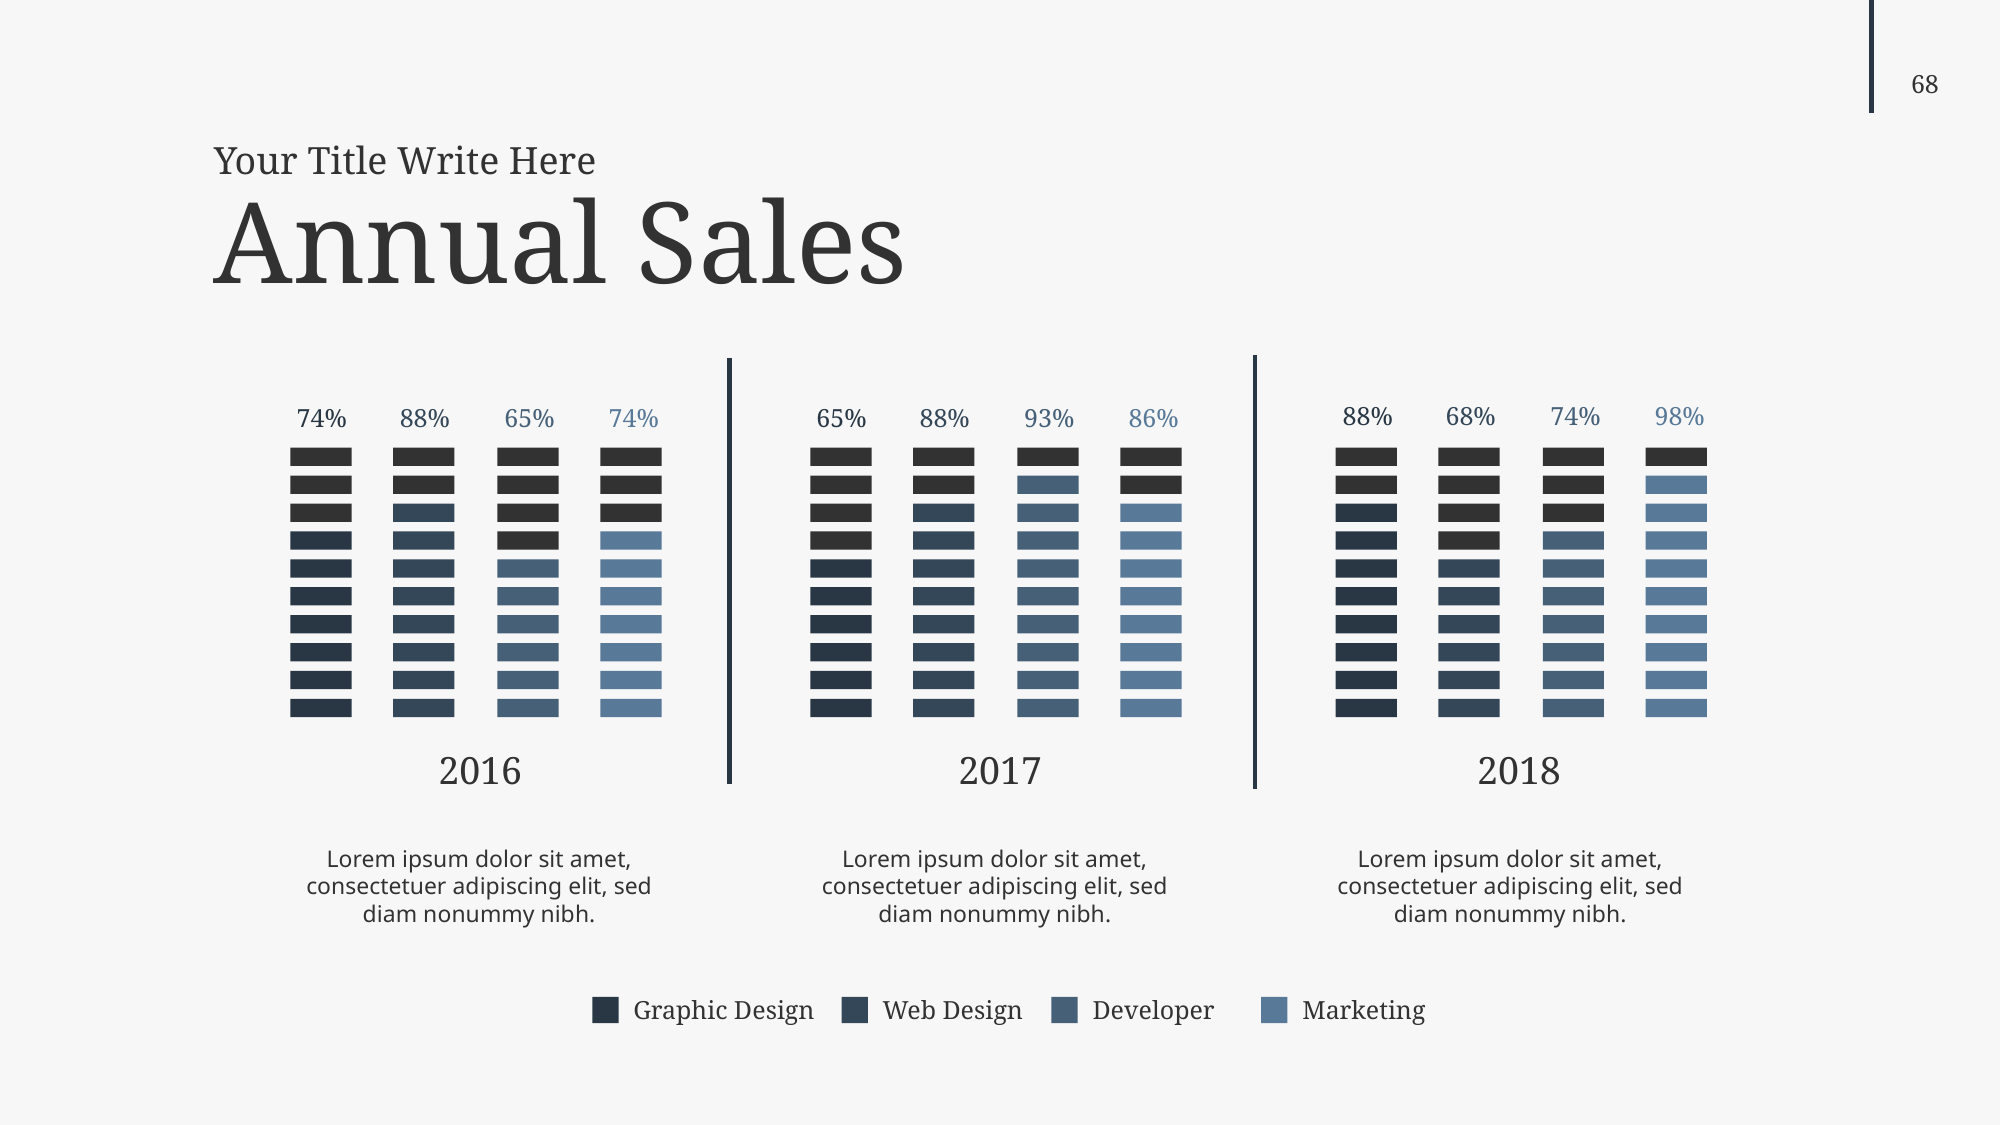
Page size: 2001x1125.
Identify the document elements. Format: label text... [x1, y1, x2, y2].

text_box Lorem ipsum dolor sit amet, consectetuer adipiscing elit, sed diam nonummy nibh. [1300, 836, 1720, 934]
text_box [497, 447, 559, 718]
text_box Annual Sales [199, 163, 1001, 314]
text_box Lorem ipsum dolor sit amet, consectetuer adipiscing elit, sed diam nonummy nibh. [785, 836, 1205, 934]
text_box Web Design [867, 987, 1076, 1032]
text_box 93% [994, 394, 1099, 440]
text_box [600, 447, 662, 718]
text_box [1645, 447, 1707, 718]
text_box 86% [1099, 394, 1209, 440]
text_box 2017 [850, 739, 1151, 800]
text_box [591, 996, 618, 1024]
text_box 88% [890, 394, 994, 440]
text_box 88% [1313, 393, 1416, 438]
text_box Graphic Design [618, 987, 845, 1032]
text_box Your Title Write Here [199, 129, 738, 189]
text_box 74% [579, 394, 689, 440]
text_box Developer [1077, 987, 1285, 1032]
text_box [1120, 447, 1182, 718]
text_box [913, 447, 975, 718]
text_box 88% [370, 394, 475, 440]
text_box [1335, 447, 1397, 718]
text_box 74% [1521, 393, 1625, 438]
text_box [290, 447, 352, 718]
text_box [810, 447, 872, 718]
text_box 98% [1625, 393, 1735, 438]
text_box [1050, 996, 1077, 1024]
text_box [393, 447, 455, 718]
text_box [1260, 996, 1287, 1024]
text_box 2018 [1368, 739, 1670, 800]
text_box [1542, 447, 1605, 718]
text_box 74% [267, 394, 370, 440]
text_box 68% [1416, 393, 1521, 438]
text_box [1017, 447, 1079, 718]
text_box [841, 996, 867, 1024]
text_box 65% [787, 394, 890, 440]
text_box 65% [475, 394, 579, 440]
text_box Lorem ipsum dolor sit amet, consectetuer adipiscing elit, sed diam nonummy nibh. [269, 836, 689, 934]
text_box Marketing [1287, 987, 1495, 1032]
text_box 2016 [330, 739, 631, 800]
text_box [1438, 447, 1500, 718]
